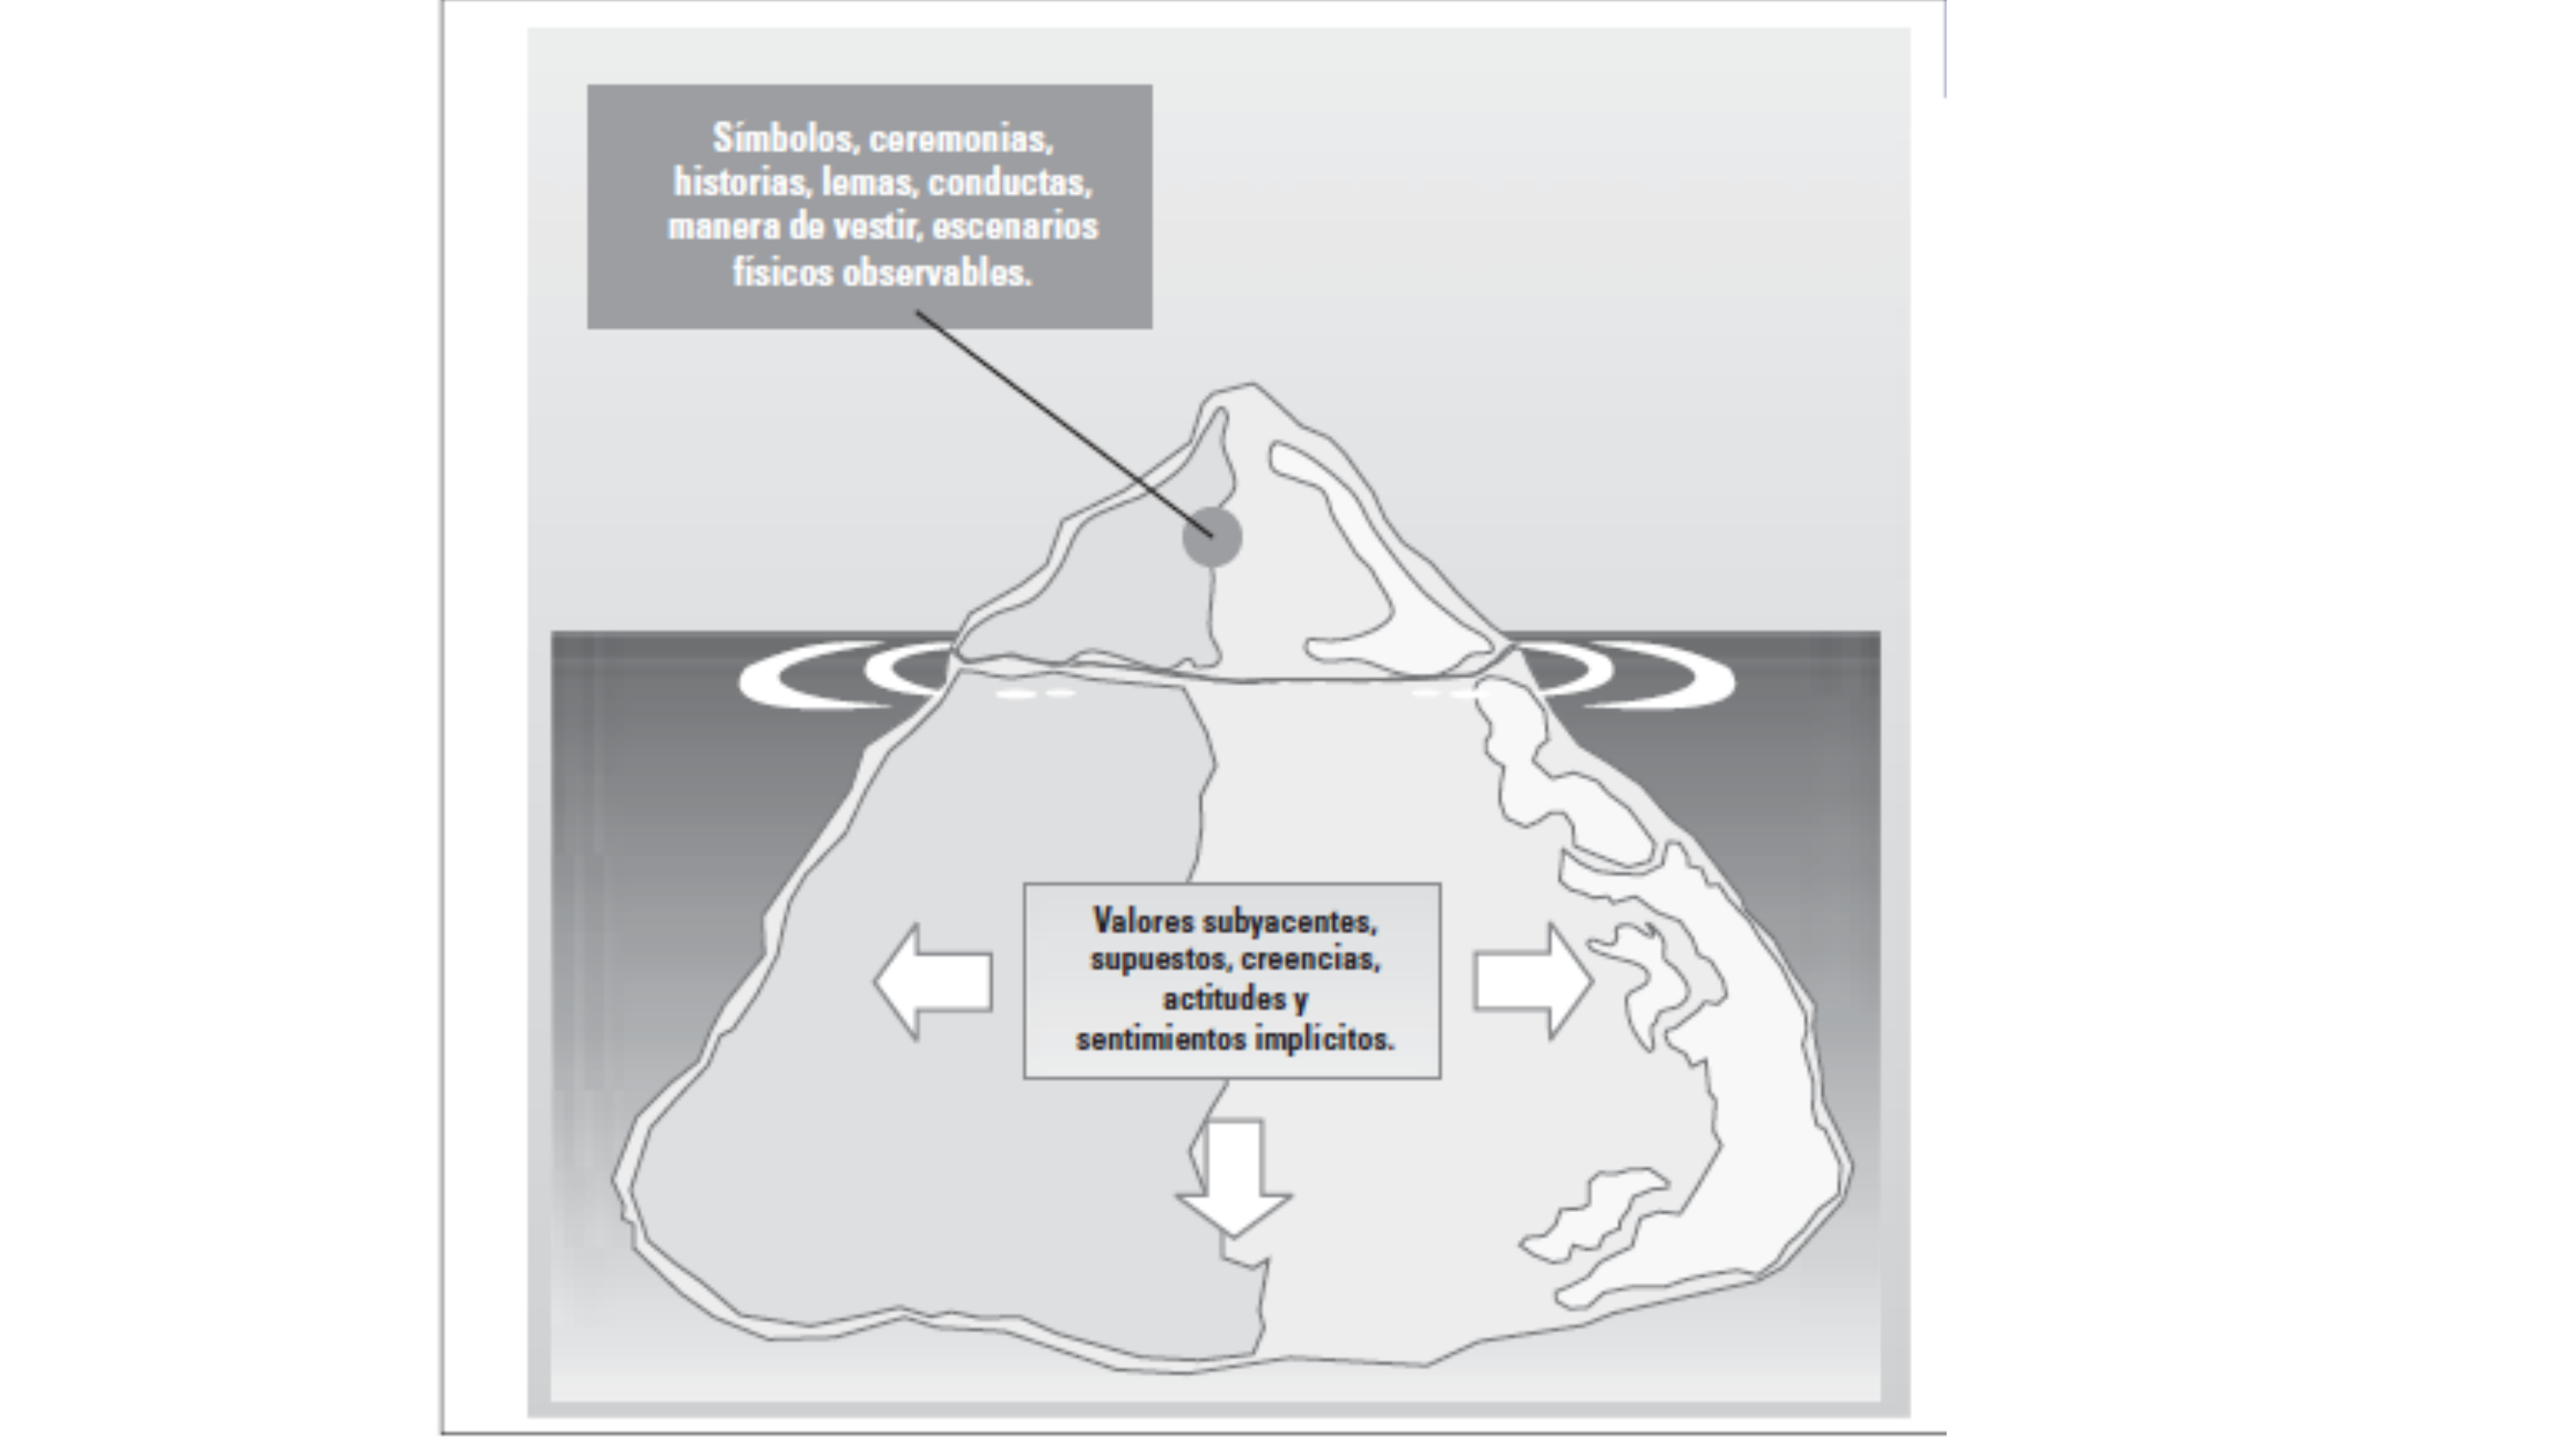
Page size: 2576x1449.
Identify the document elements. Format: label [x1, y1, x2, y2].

text_box [0, 0, 2576, 1449]
picture [396, 0, 1947, 1448]
